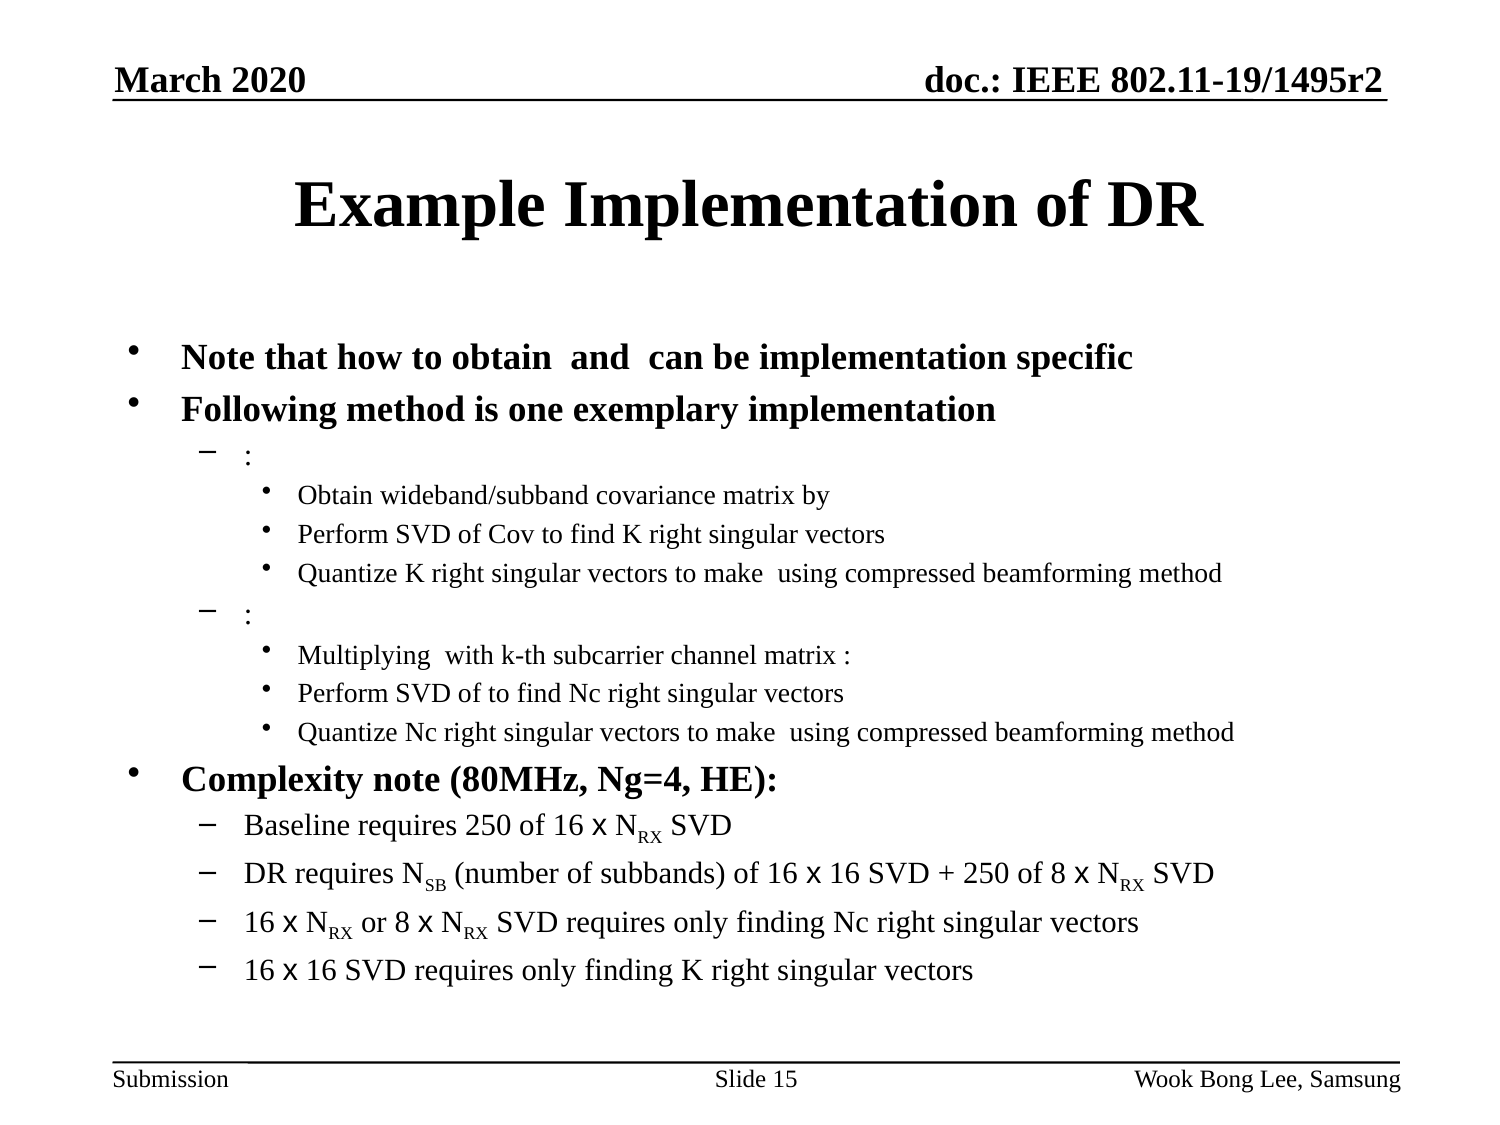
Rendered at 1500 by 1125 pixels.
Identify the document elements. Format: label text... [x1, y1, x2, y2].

slide_number Slide 15 [712, 1061, 800, 1093]
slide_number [114, 54, 309, 101]
footer Wook Bong Lee, Samsung [1130, 1061, 1402, 1093]
title Example Implementation of DR [112, 112, 1388, 288]
